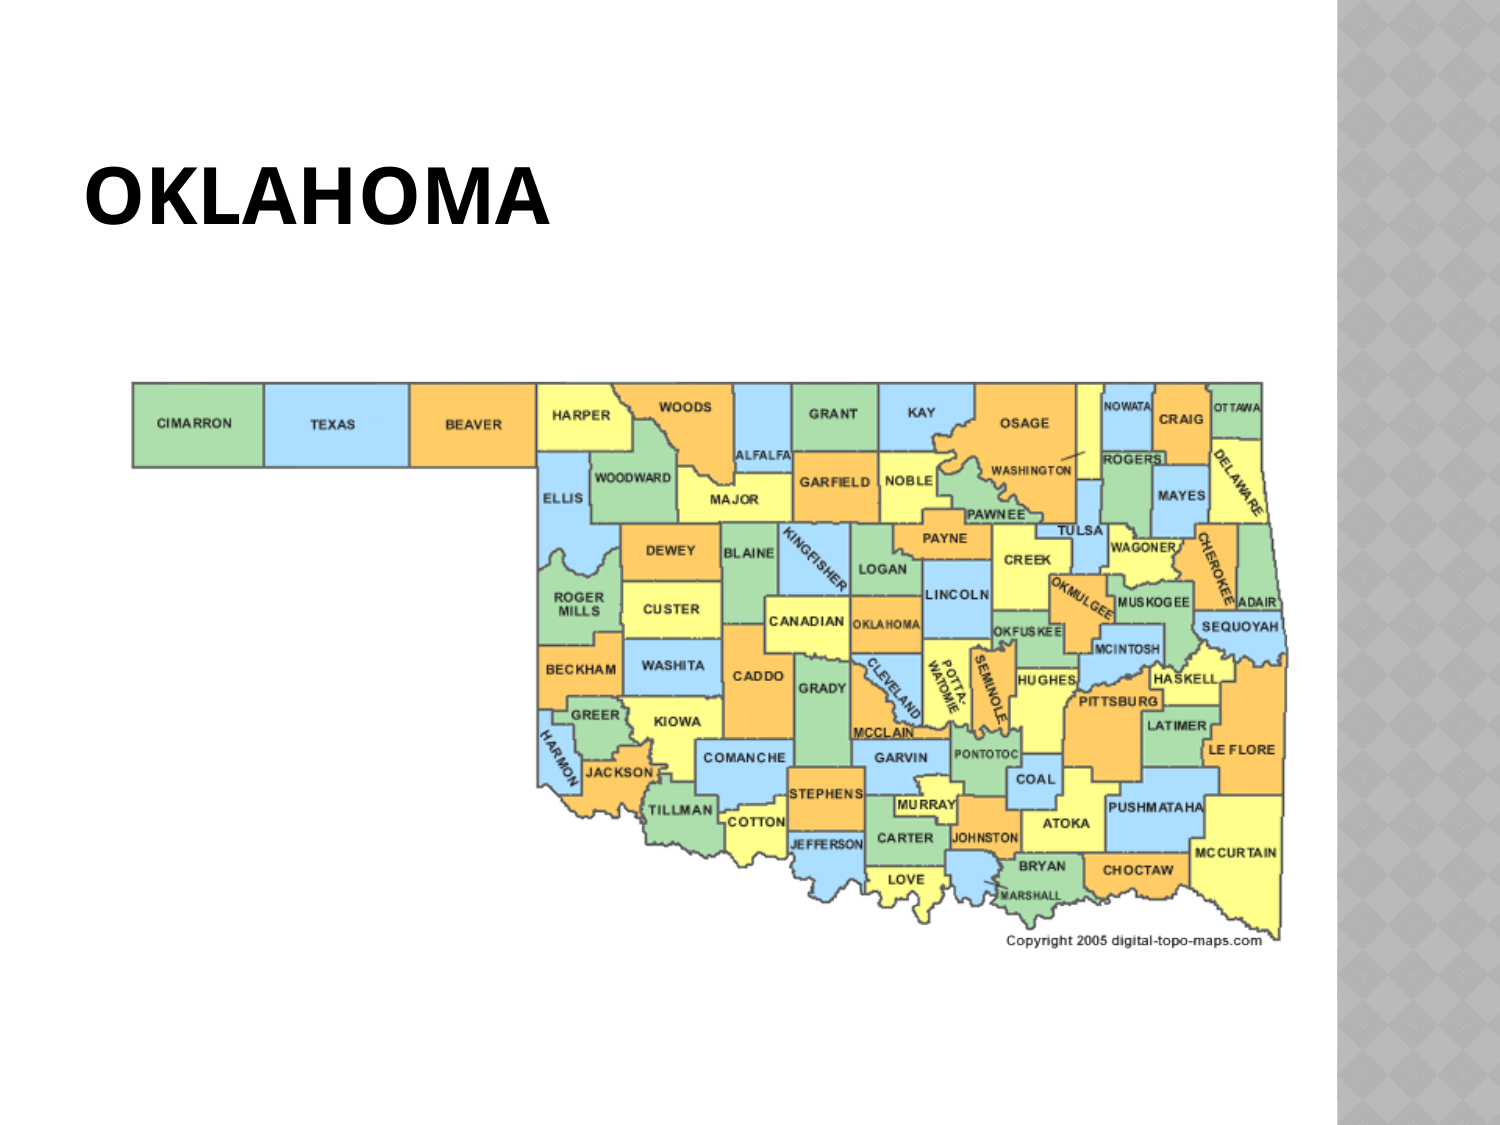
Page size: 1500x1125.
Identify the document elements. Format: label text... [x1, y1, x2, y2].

title Oklahoma [75, 52, 1263, 240]
picture [124, 374, 1298, 952]
